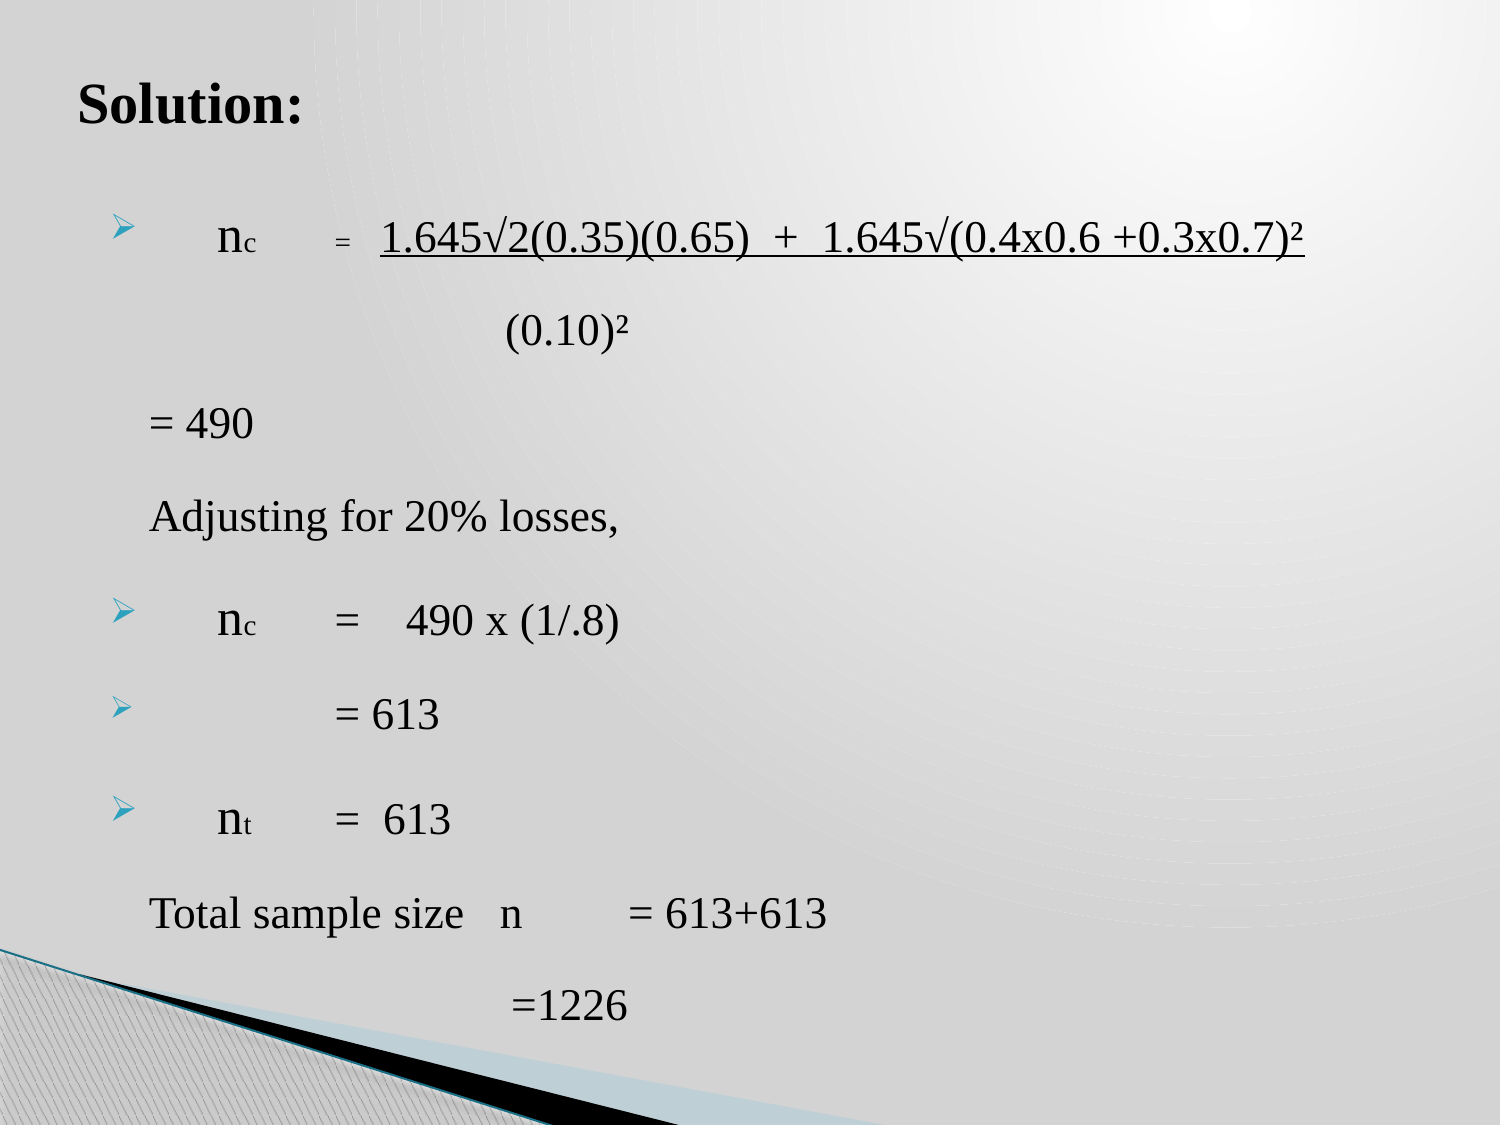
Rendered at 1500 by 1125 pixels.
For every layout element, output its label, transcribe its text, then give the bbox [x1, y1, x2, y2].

list nc = 1.645√2(0.35)(0.65) + 1.645√(0.4x0.6 +0.3x0.7)² (0.10)² = 490 Adjusting for 20% losses, nc = 490 x (1/.8) = 613 nt = 613 Total sample size n = 613+613 =1226 [26, 148, 1474, 1039]
title Solution: [62, 12, 1413, 118]
